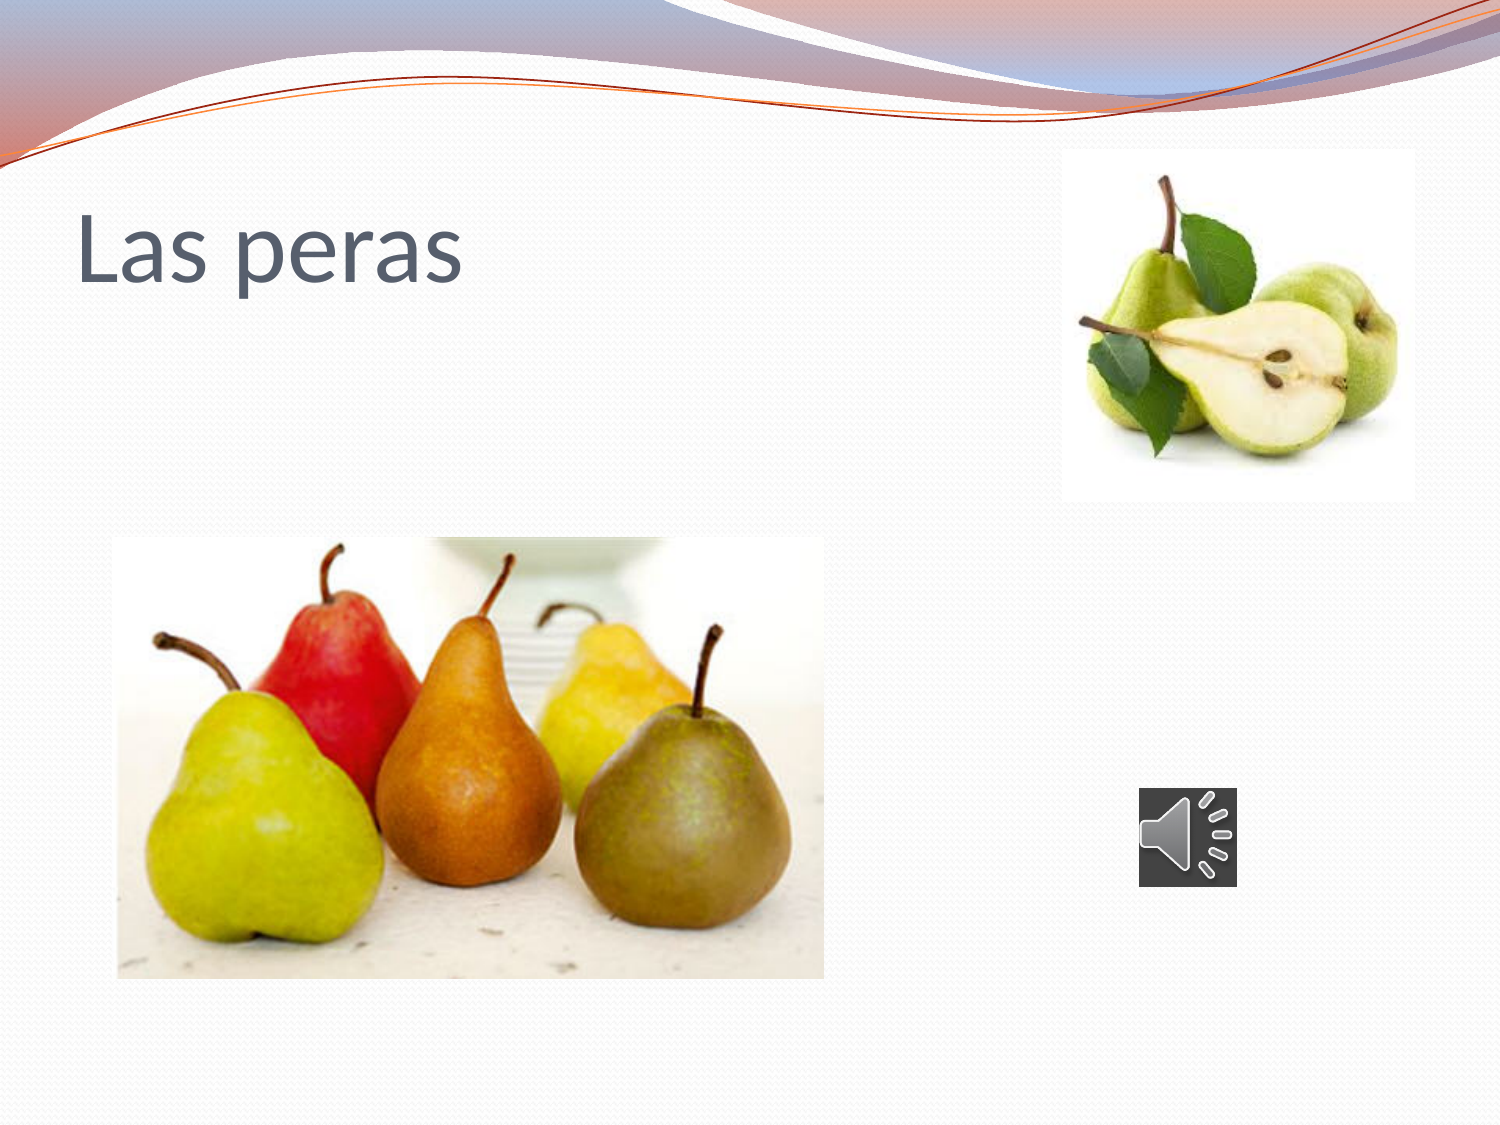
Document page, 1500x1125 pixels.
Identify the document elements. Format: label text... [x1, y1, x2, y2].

picture [1062, 149, 1415, 502]
picture [112, 537, 824, 979]
picture [1138, 787, 1239, 888]
title Las peras [75, 115, 1425, 303]
